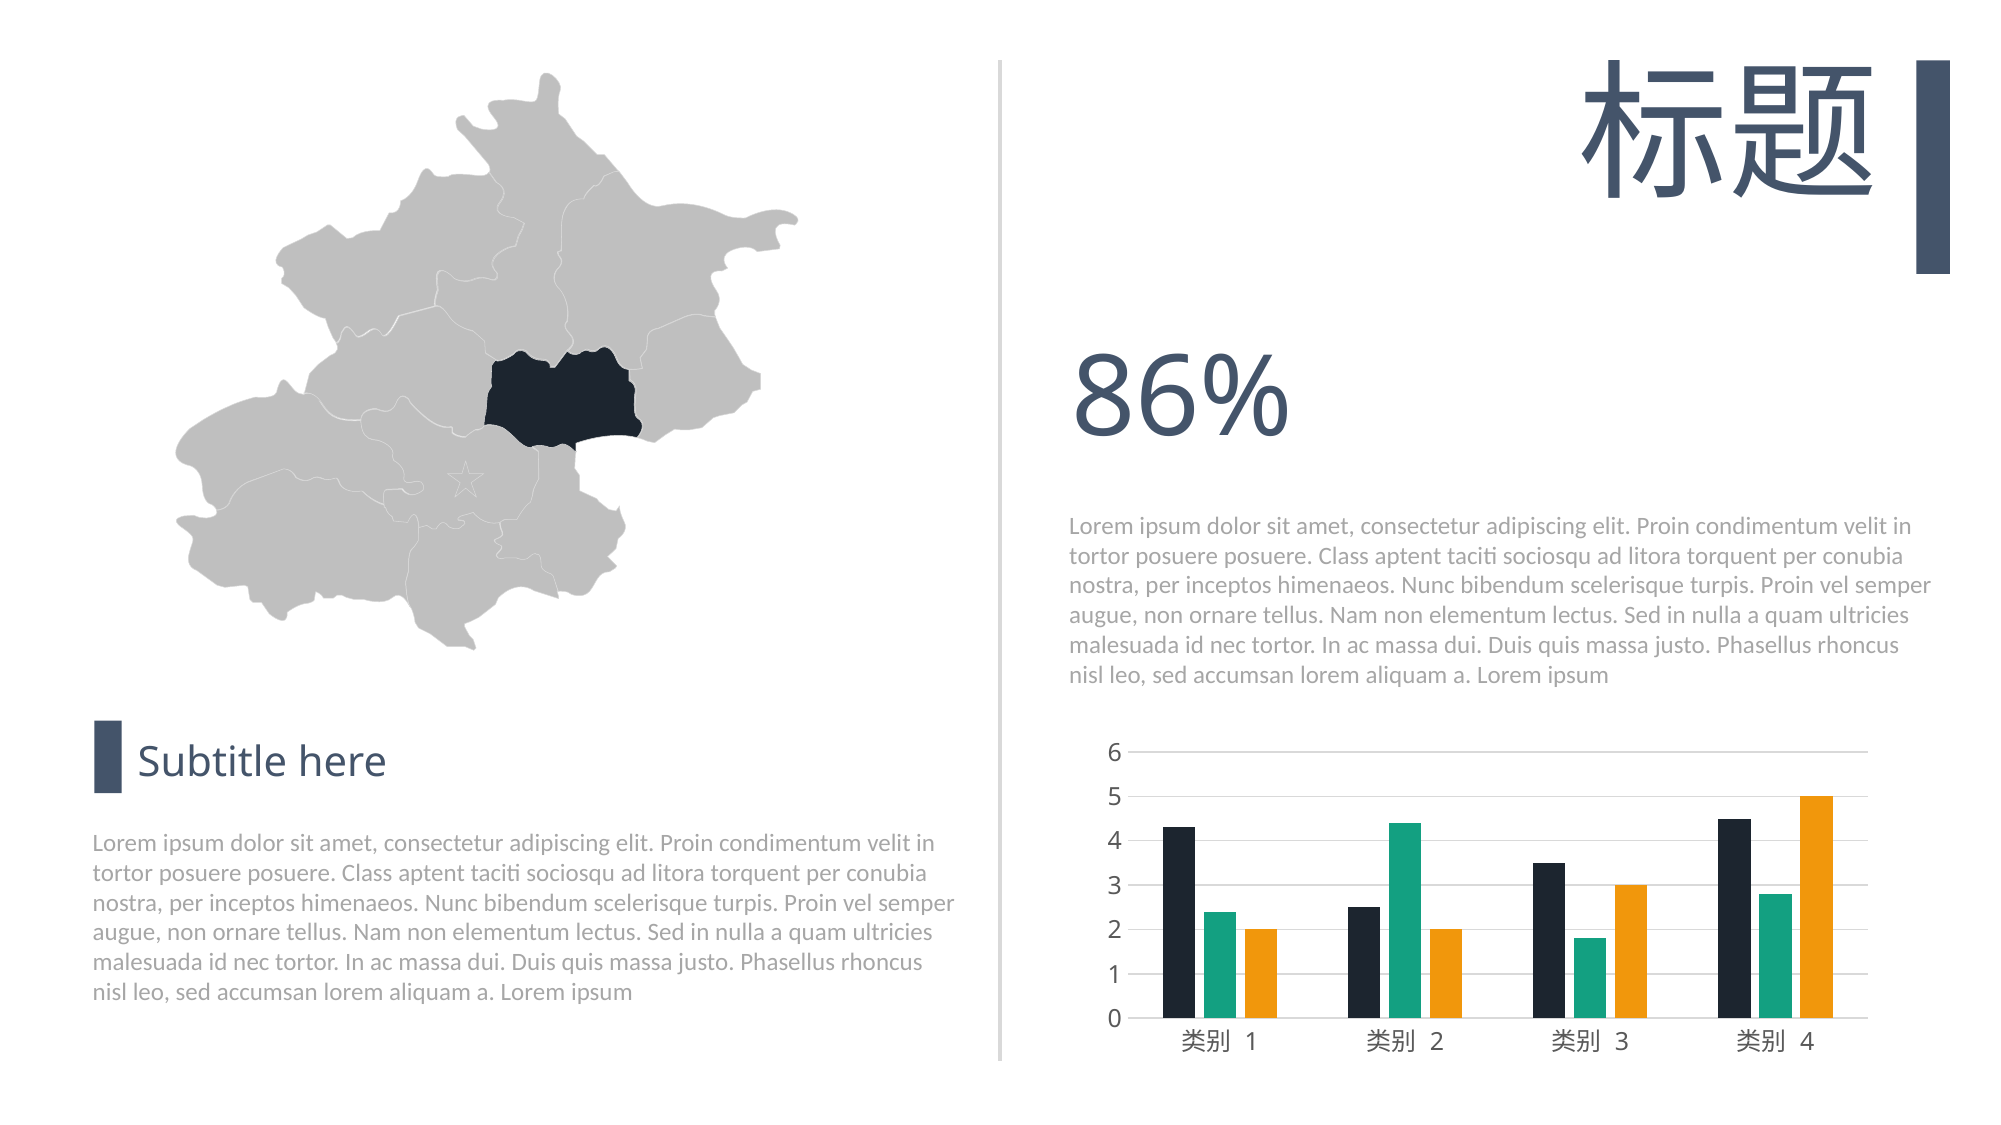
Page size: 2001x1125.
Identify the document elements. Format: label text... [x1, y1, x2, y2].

text_box [1915, 59, 1951, 275]
text_box 标题 [1563, 29, 1894, 225]
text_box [159, 60, 807, 651]
chart [1091, 727, 1884, 1066]
text_box [93, 719, 123, 794]
text_box 86% [1056, 316, 1308, 466]
text_box Lorem ipsum dolor sit amet, consectetur adipiscing elit. Proin condimentum velit in tortor posuere posuere. Class aptent taciti sociosqu ad litora torquent per conubia nostra, per inceptos himenaeos. Nunc bibendum scelerisque turpis. Proin vel semper augue, non ornare tellus. Nam non elementum lectus. Sed in nulla a quam ultricies malesuada id nec tortor. In ac massa dui. Duis quis massa justo. Phasellus rhoncus nisl leo, sed accumsan lorem aliquam a. Lorem ipsum [1054, 501, 1950, 697]
text_box Subtitle here [123, 727, 403, 793]
text_box Lorem ipsum dolor sit amet, consectetur adipiscing elit. Proin condimentum velit in tortor posuere posuere. Class aptent taciti sociosqu ad litora torquent per conubia nostra, per inceptos himenaeos. Nunc bibendum scelerisque turpis. Proin vel semper augue, non ornare tellus. Nam non elementum lectus. Sed in nulla a quam ultricies malesuada id nec tortor. In ac massa dui. Duis quis massa justo. Phasellus rhoncus nisl leo, sed accumsan lorem aliquam a. Lorem ipsum [78, 818, 974, 1014]
